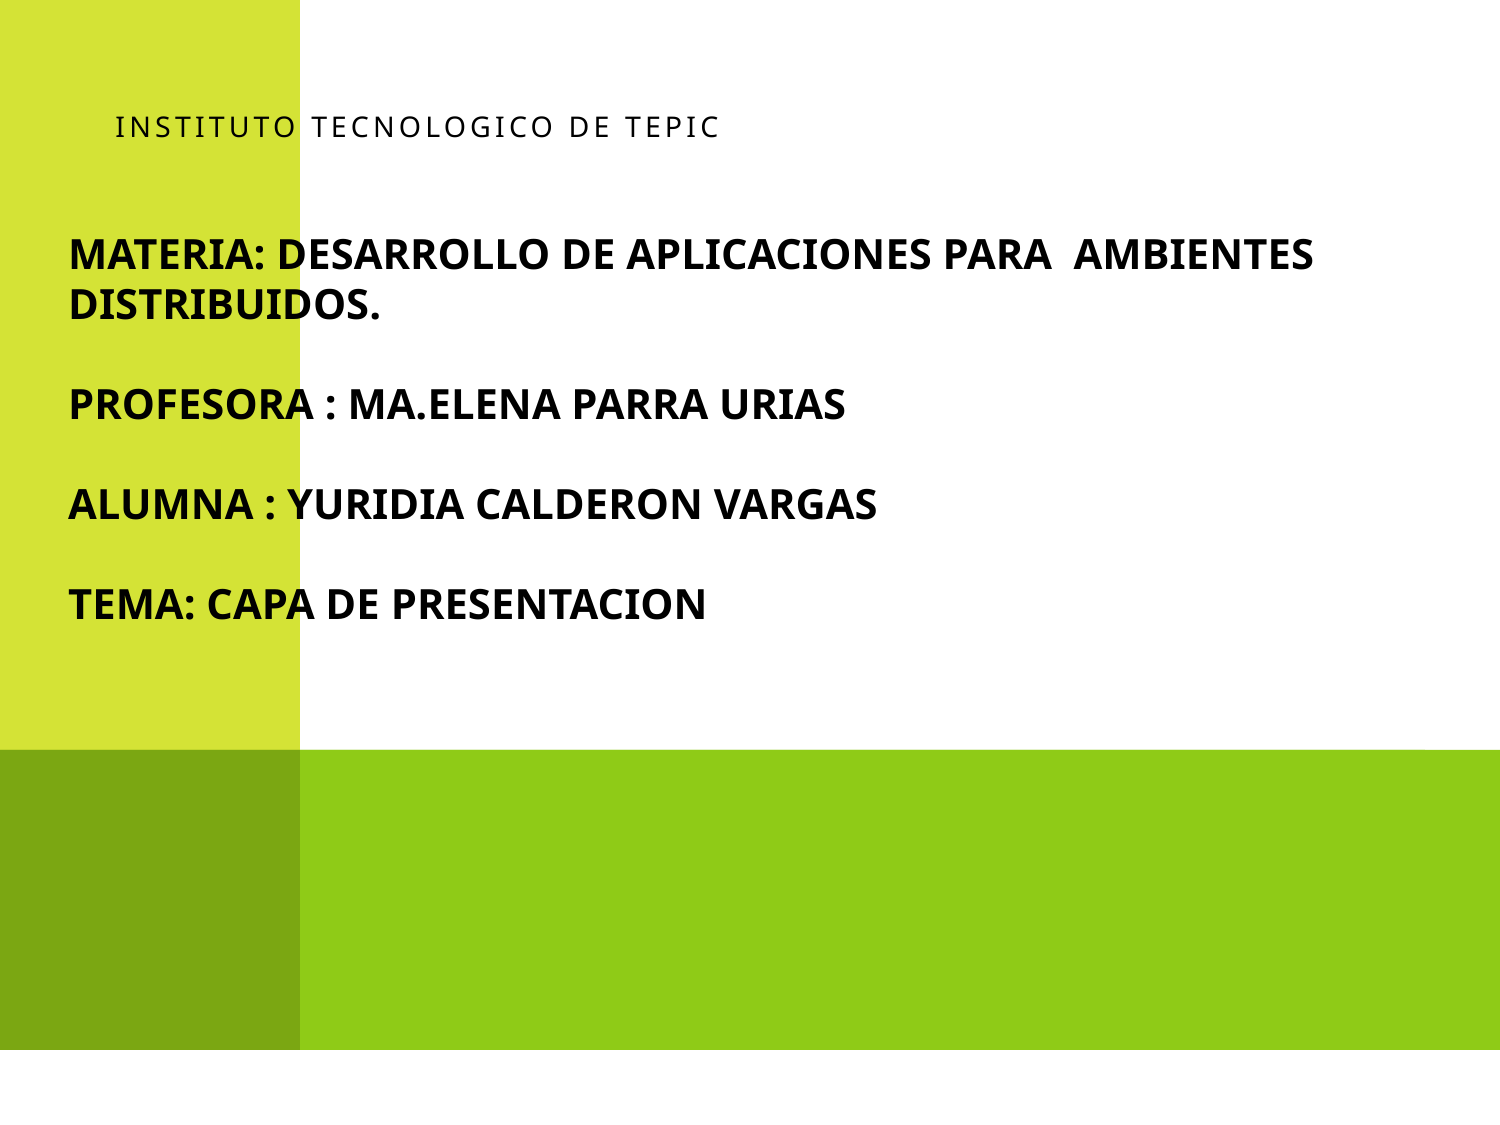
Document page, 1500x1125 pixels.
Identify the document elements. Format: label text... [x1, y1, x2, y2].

title INSTITUTO TECNOLOGICO DE TEPIC [100, 30, 1376, 185]
subtitle MATERIA: DESARROLLO DE APLICACIONES PARA AMBIENTES DISTRIBUIDOS. PROFESORA : MA.ELENA PARRA URIAS ALUMNA : YURIDIA CALDERON VARGAS TEMA: CAPA DE PRESENTACION [53, 219, 1388, 1024]
